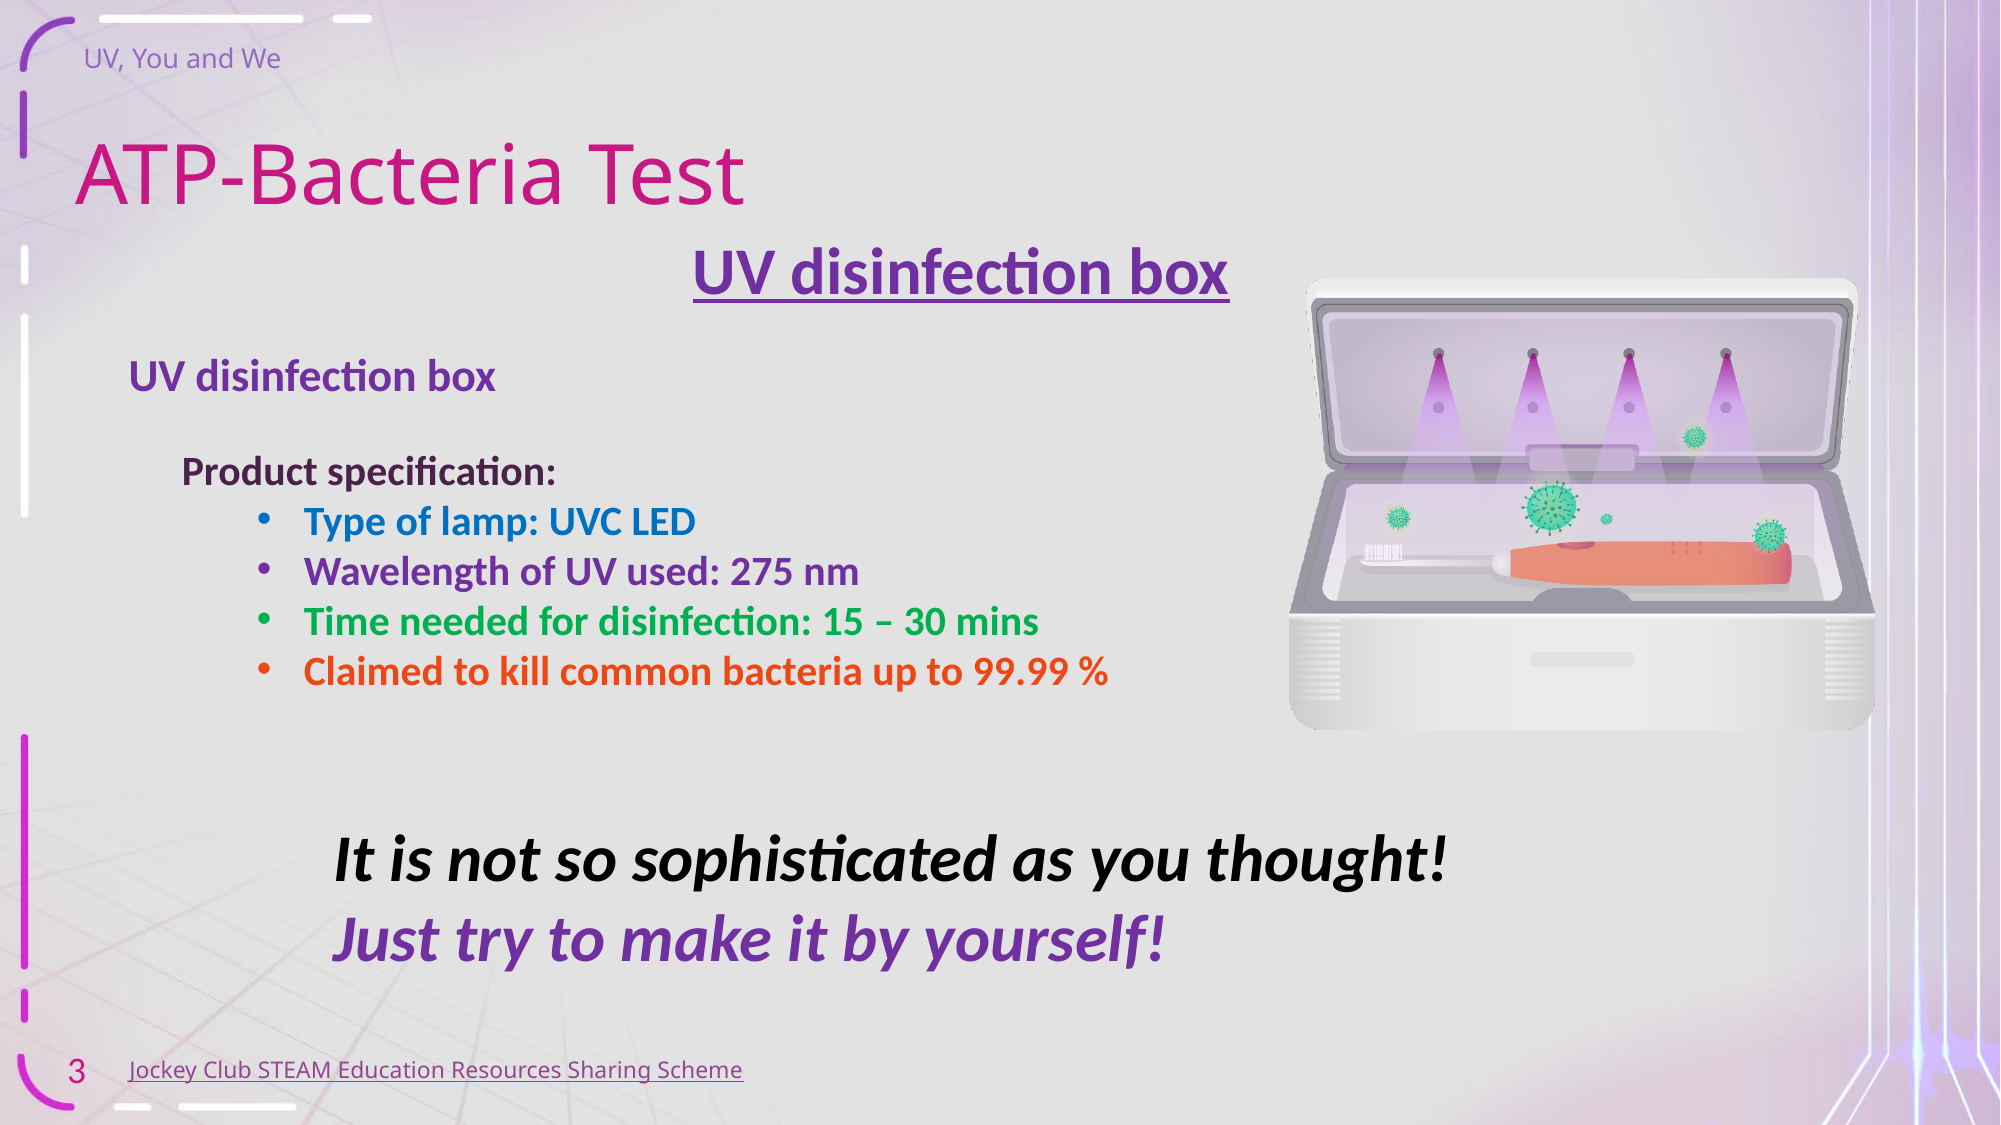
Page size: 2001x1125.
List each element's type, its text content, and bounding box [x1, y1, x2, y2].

text_box It is not so sophisticated as you thought! Just try to make it by yourself! [319, 806, 1466, 982]
text_box UV disinfection box [678, 220, 1246, 316]
picture [0, 0, 2001, 1125]
text_box Product specification: Type of lamp: UVC LED Wavelength of UV used: 275 nm Time needed for disinfection: 15 – 30 mins Claimed to kill common bacteria up to 99.99 % [167, 436, 1125, 701]
text_box UV disinfection box [113, 338, 512, 409]
title ATP-Bacteria Test [61, 63, 1571, 279]
